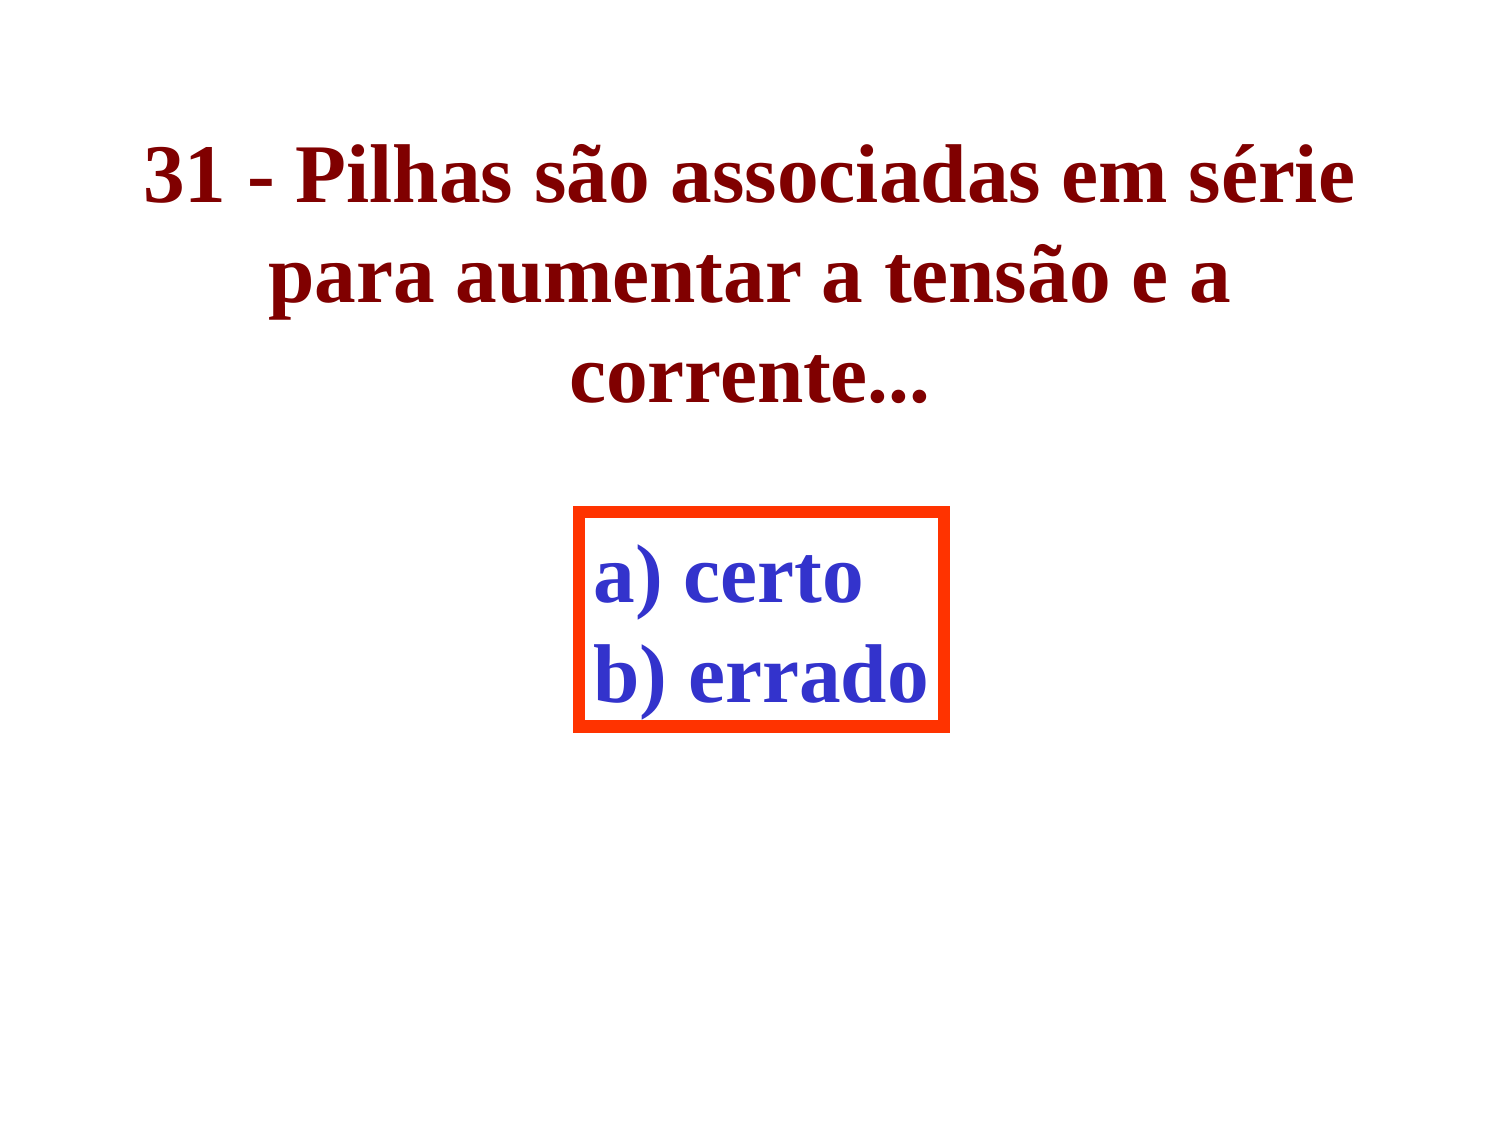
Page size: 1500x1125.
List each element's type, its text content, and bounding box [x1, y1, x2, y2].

text_box a) certo b) errado [578, 511, 945, 727]
title 31 - Pilhas são associadas em série para aumentar a tensão e a corrente... [112, 174, 1388, 363]
